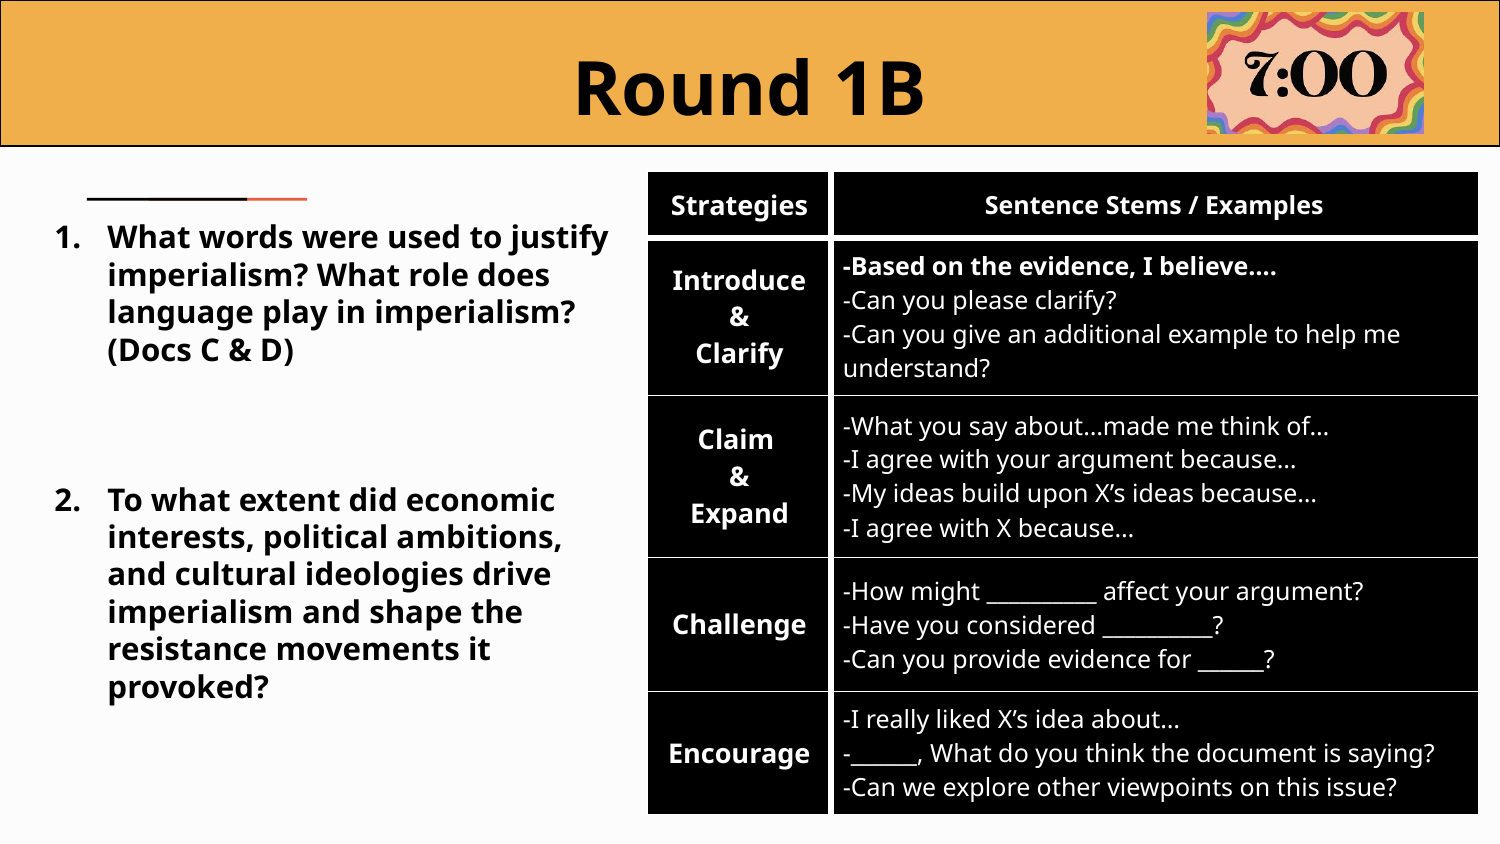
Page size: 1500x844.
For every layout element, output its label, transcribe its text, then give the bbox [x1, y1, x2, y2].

table_cell Introduce & Clarify [648, 241, 828, 395]
slide_number ‹#› [1371, 815, 1462, 825]
text_box [0, 0, 1500, 146]
table_header Sentence Stems / Examples [834, 172, 1478, 235]
table_cell Claim & Expand [648, 396, 828, 557]
table_cell Encourage [648, 692, 828, 814]
text_box Round 1B [45, 24, 1455, 147]
table_cell Challenge [648, 558, 828, 691]
table_cell -Based on the evidence, I believe…. -Can you please clarify? -Can you give an additional example to help me understand? [834, 241, 1478, 395]
table_cell -What you say about…made me think of… -I agree with your argument because… -My ideas build upon X’s ideas because… -I agree with X because… [834, 396, 1478, 557]
text_box What words were used to justify imperialism? What role does language play in imperialism? (Docs C & D) To what extent did economic interests, political ambitions, and cultural ideologies drive imperialism and shape the resistance movements it provoked? [17, 202, 638, 753]
picture [1206, 11, 1424, 135]
table_header Strategies [648, 172, 828, 235]
table_cell -I really liked X’s idea about… -______, What do you think the document is saying? -Can we explore other viewpoints on this issue? [834, 692, 1478, 814]
table_cell -How might __________ affect your argument? -Have you considered __________? -Can you provide evidence for ______? [834, 558, 1478, 691]
